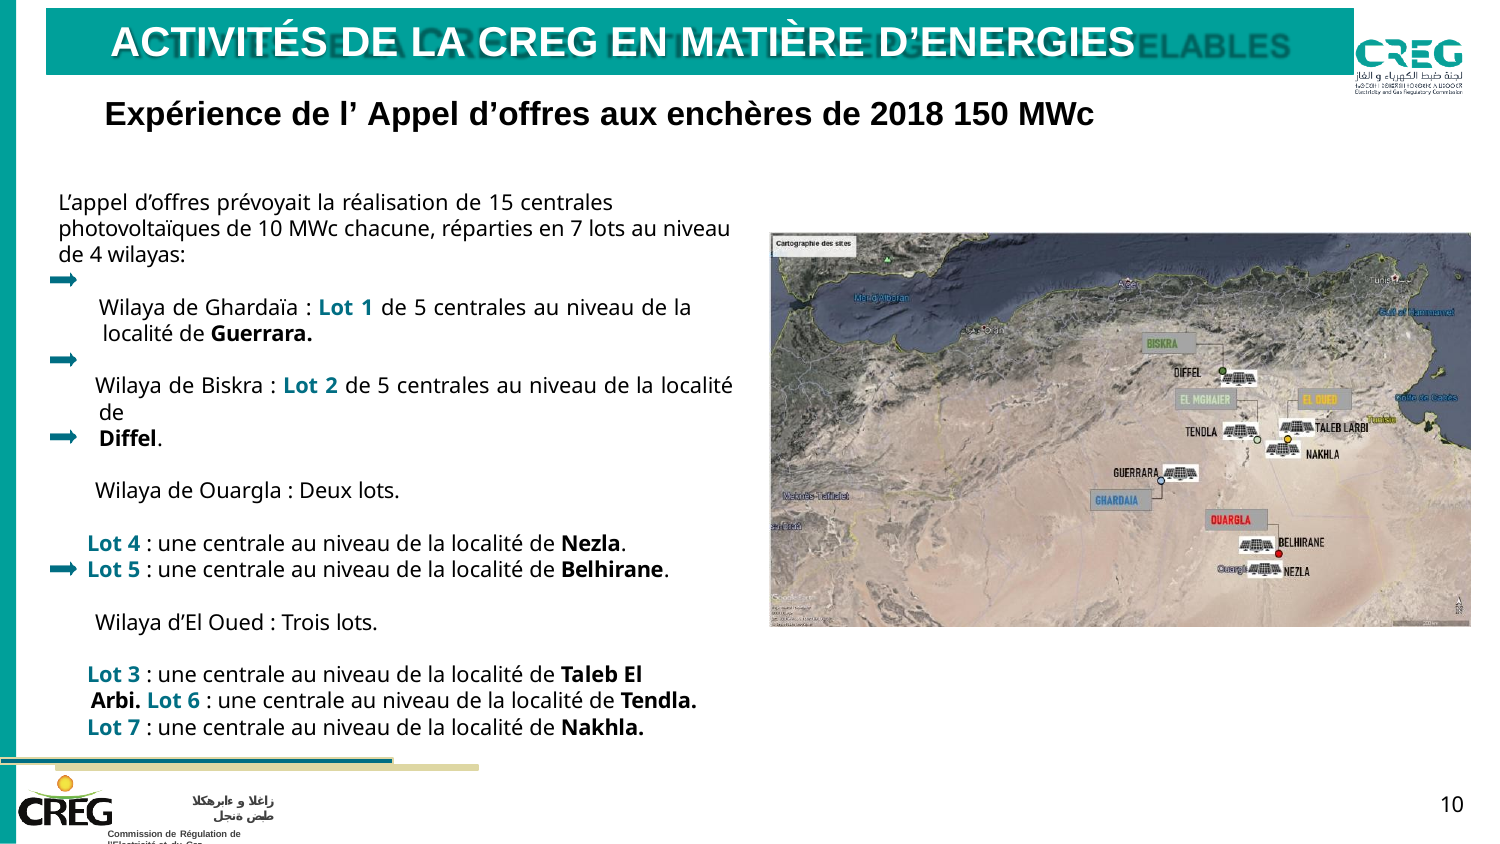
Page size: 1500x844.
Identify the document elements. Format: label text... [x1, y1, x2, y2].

picture [1355, 39, 1463, 95]
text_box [50, 232, 1471, 628]
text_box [0, 0, 1355, 844]
text_box 10 [1437, 790, 1467, 817]
